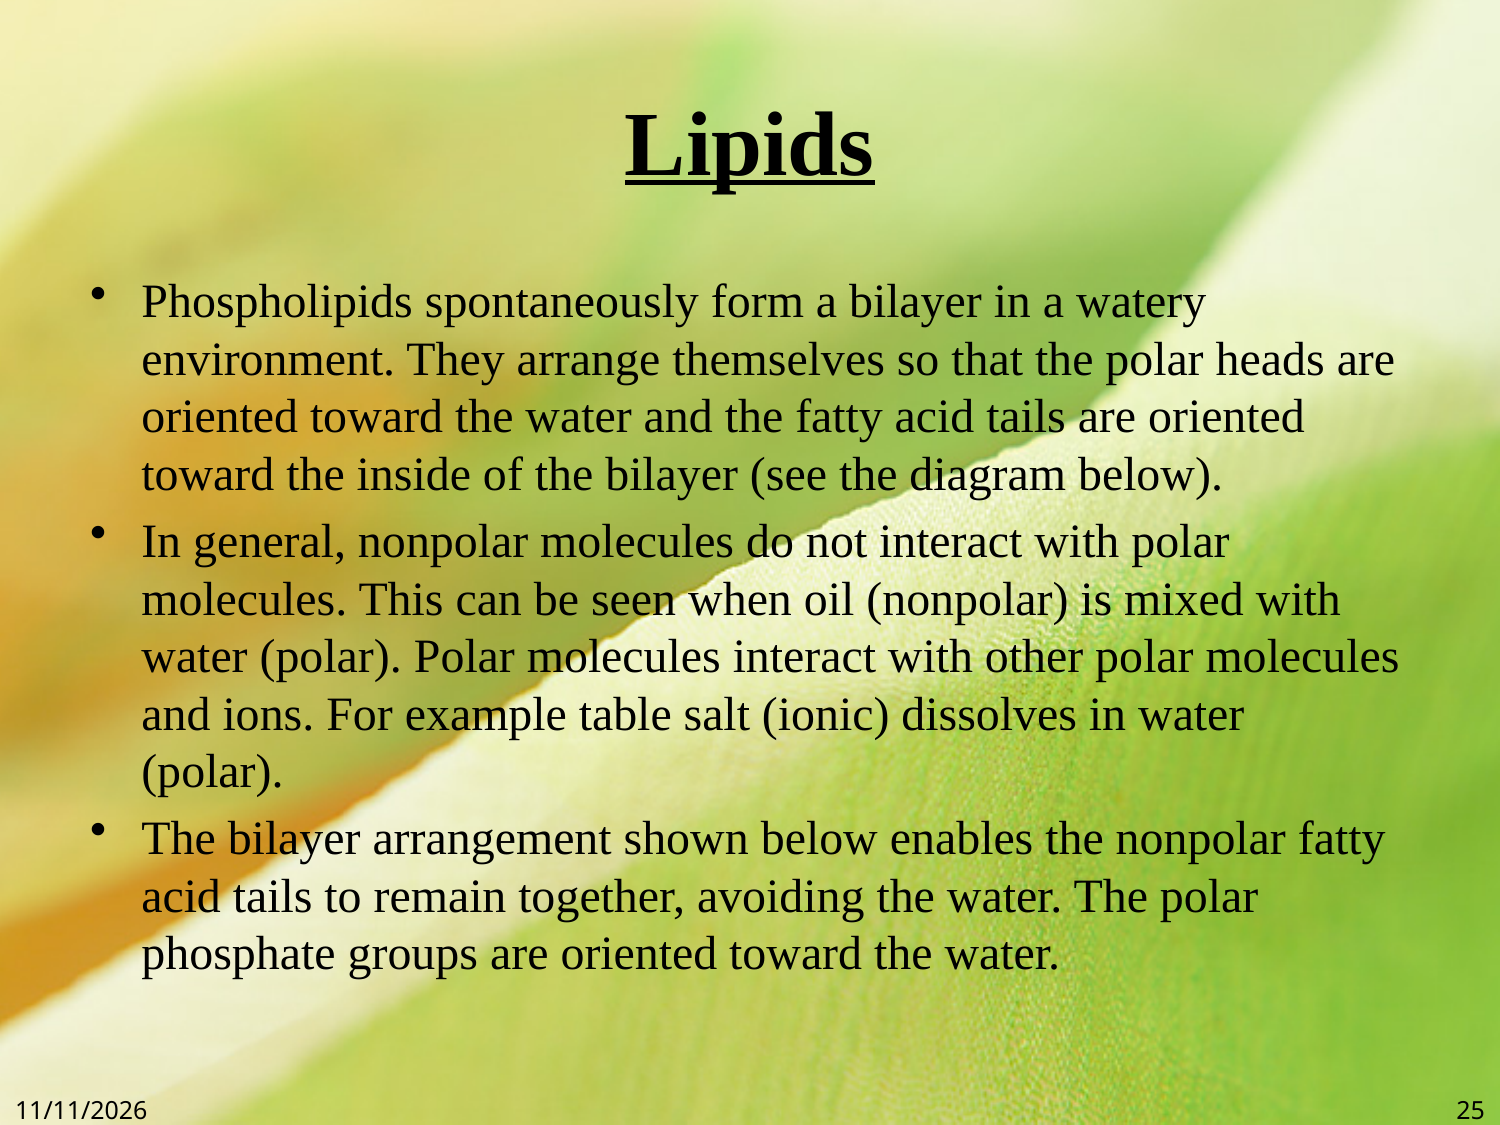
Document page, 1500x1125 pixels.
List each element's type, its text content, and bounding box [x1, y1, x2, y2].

picture [0, 0, 1500, 1125]
slide_number 25 [1324, 1087, 1500, 1125]
list Phospholipids spontaneously form a bilayer in a watery environment. They arrange themselves so that the polar heads are oriented toward the water and the fatty acid tails are oriented toward the inside of the bilayer (see the diagram below). In general, nonpolar molecules do not interact with polar molecules. This can be seen when oil (nonpolar) is mixed with water (polar). Polar molecules interact with other polar molecules and ions. For example table salt (ionic) dissolves in water (polar). The bilayer arrangement shown below enables the nonpolar fatty acid tails to remain together, avoiding the water. The polar phosphate groups are oriented toward the water. [74, 262, 1426, 1006]
title Lipids [74, 44, 1426, 233]
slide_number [0, 1087, 351, 1125]
